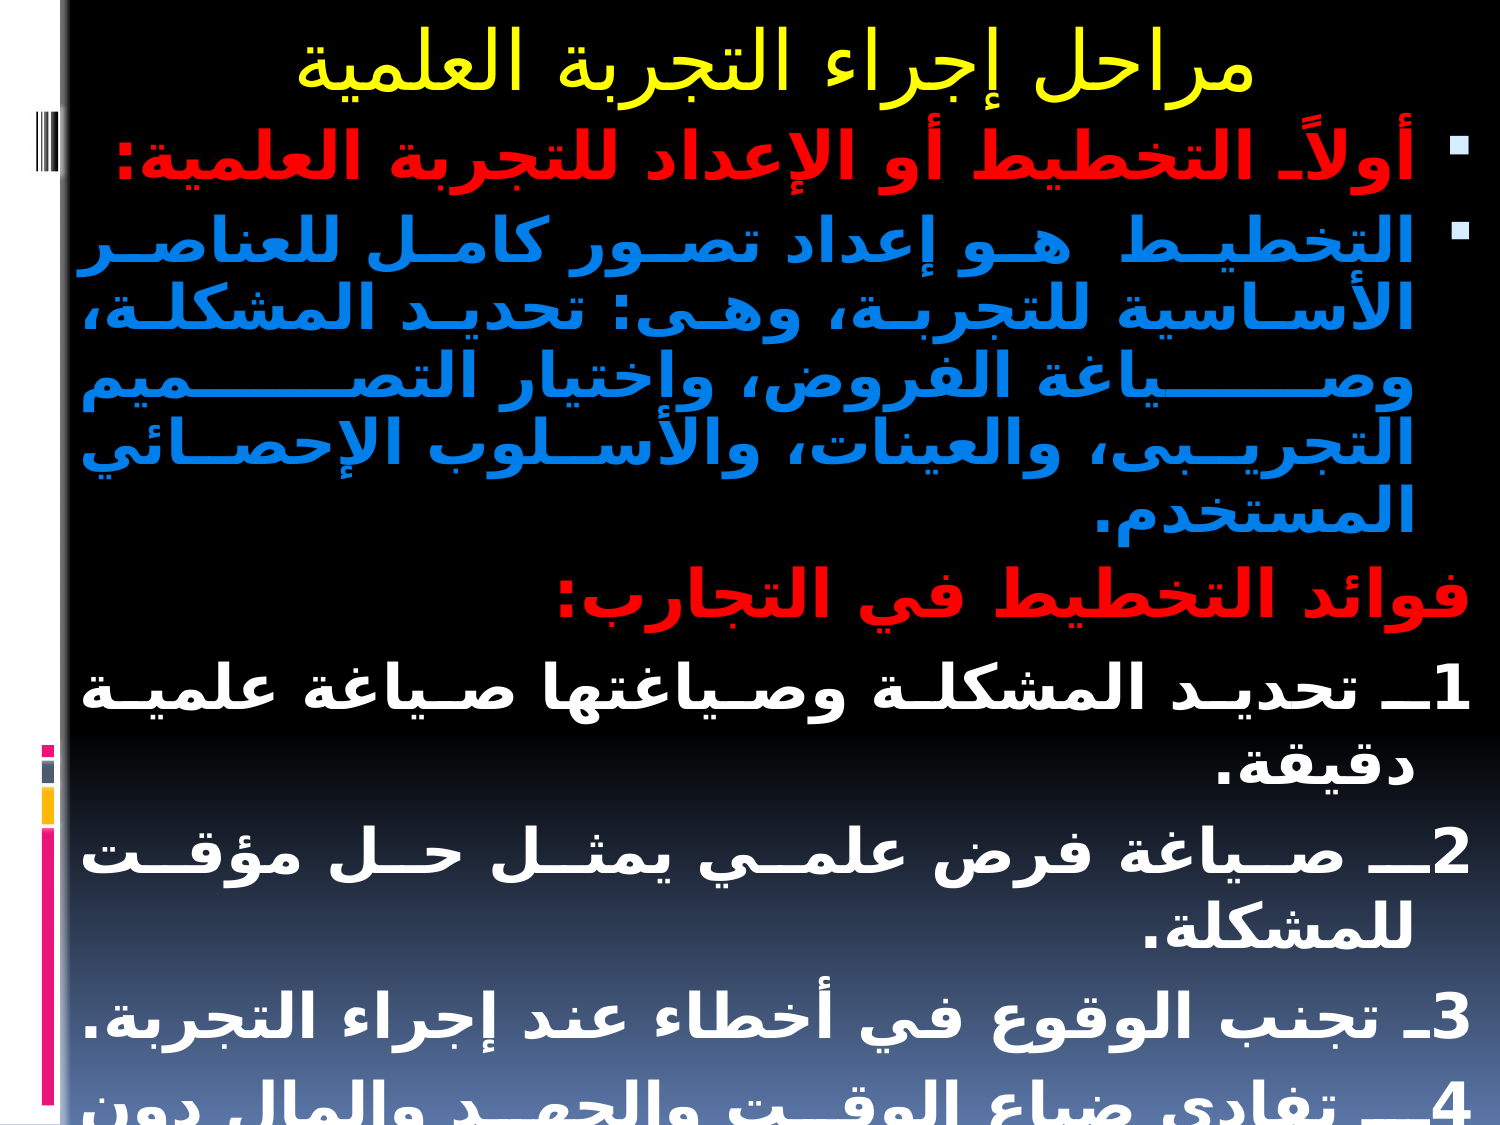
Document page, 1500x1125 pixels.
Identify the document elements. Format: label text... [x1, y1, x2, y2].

list مراحل إجراء التجربة العلمية أولاًـ التخطيط أو الإعداد للتجربة العلمية: التخطيط هو إعداد تصور كامل للعناصر الأساسية للتجربة، وهى: تحديد المشكلة، وصياغة الفروض، واختيار التصميم التجريبى، والعينات، والأسلوب الإحصائي المستخدم. فوائد التخطيط في التجارب: 1ـ تحديد المشكلة وصياغتها صياغة علمية دقيقة. 2ـ صياغة فرض علمي يمثل حل مؤقت للمشكلة. 3ـ تجنب الوقوع في أخطاء عند إجراء التجربة. 4ـ تفادى ضياع الوقت والجهد والمال دون عائد حقيقي. 5ـ إمكان عرض الخطة على المتخصصين وتقويمها. [64, 0, 1500, 1125]
